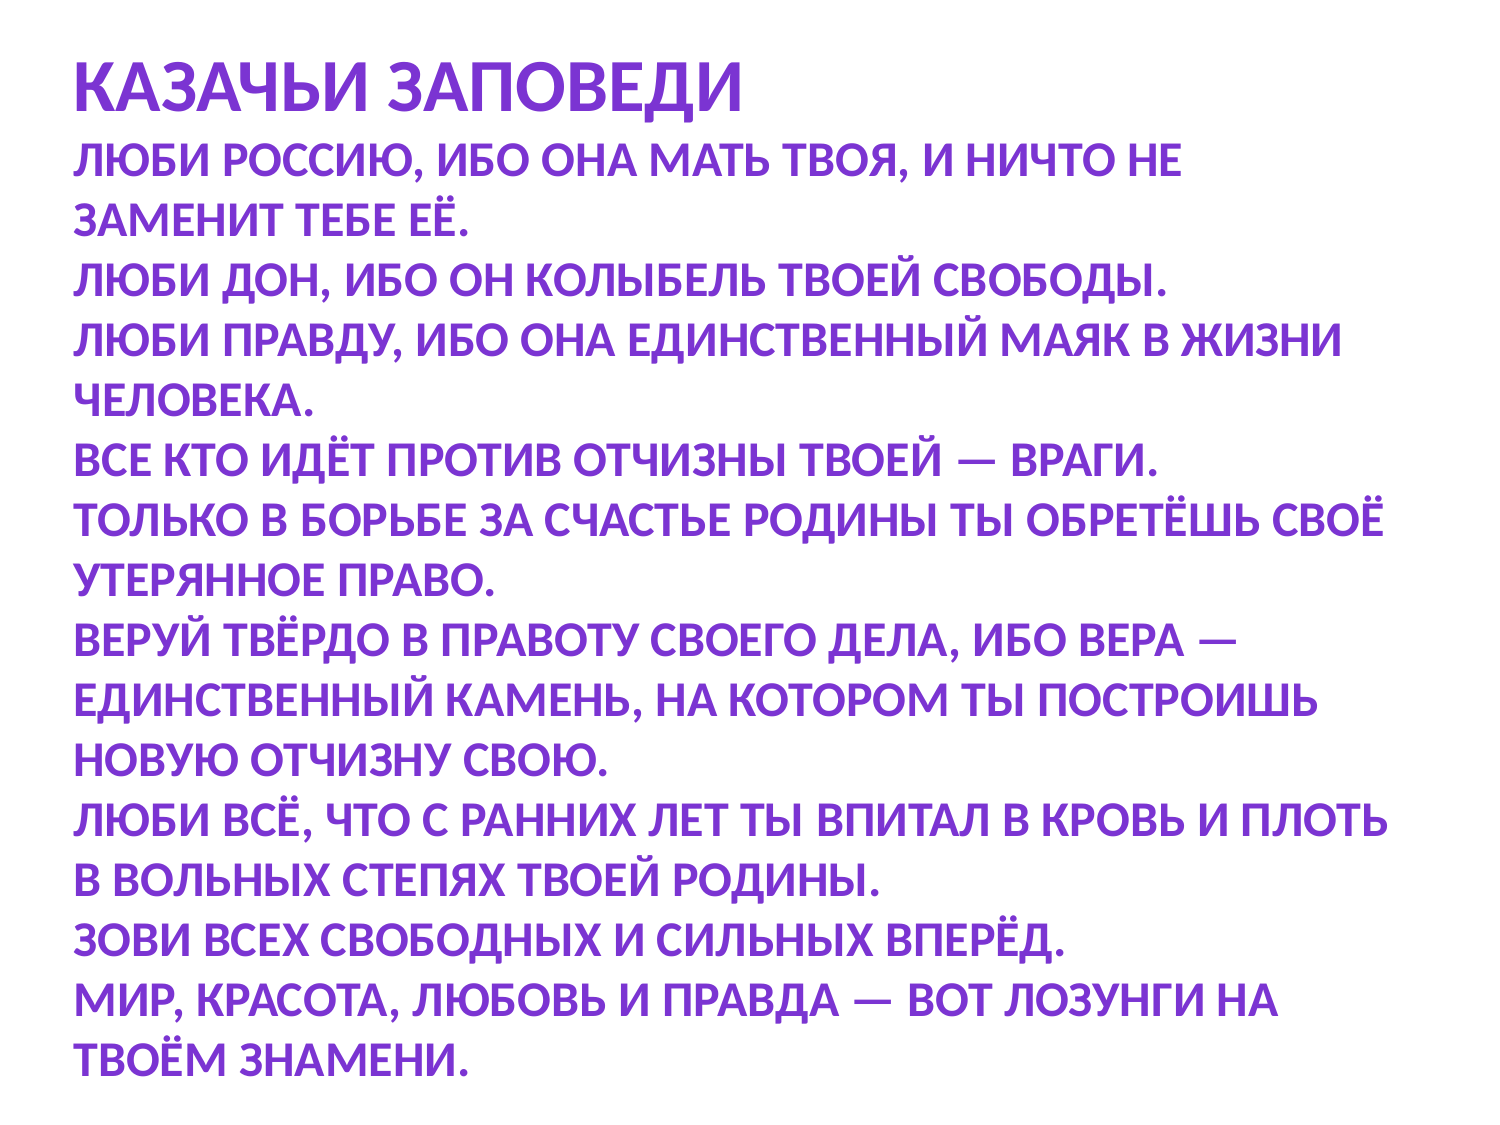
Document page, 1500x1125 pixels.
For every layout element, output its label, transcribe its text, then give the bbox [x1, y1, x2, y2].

text_box Казачьи заповеди Люби Россию, ибо она мать твоя, и ничто не заменит тебе её. Люби Дон, ибо он колыбель твоей свободы. Люби правду, ибо она единственный маяк в жизни человека. Все кто идёт против Отчизны твоей — враги. Только в борьбе за счастье Родины ты обретёшь своё утерянное право. Веруй твёрдо в правоту своего дела, ибо вера — единственный камень, на котором ты построишь новую Отчизну свою. Люби всё, что с ранних лет ты впитал в кровь и плоть в вольных степях твоей Родины. Зови всех свободных и сильных вперёд. Мир, красота, любовь и правда — вот лозунги на твоём знамени. [58, 28, 1418, 1094]
